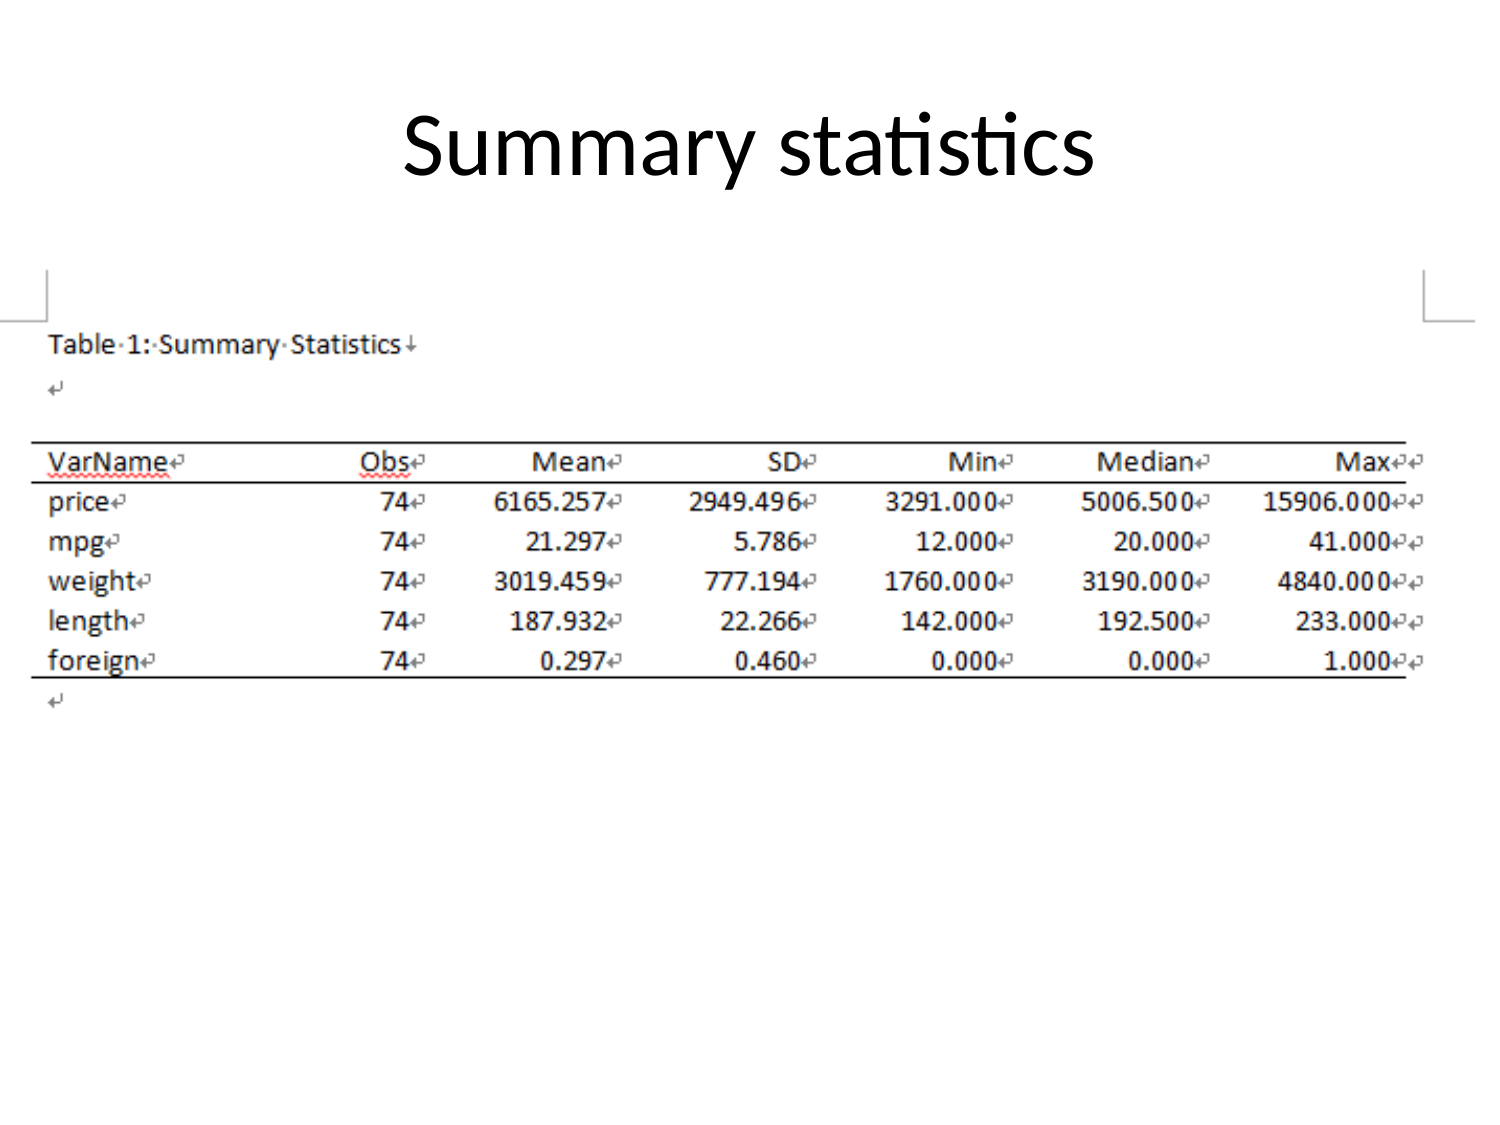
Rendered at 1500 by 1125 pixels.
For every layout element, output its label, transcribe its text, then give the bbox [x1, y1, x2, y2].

title Summary statistics [75, 45, 1425, 233]
picture [0, 239, 1500, 876]
